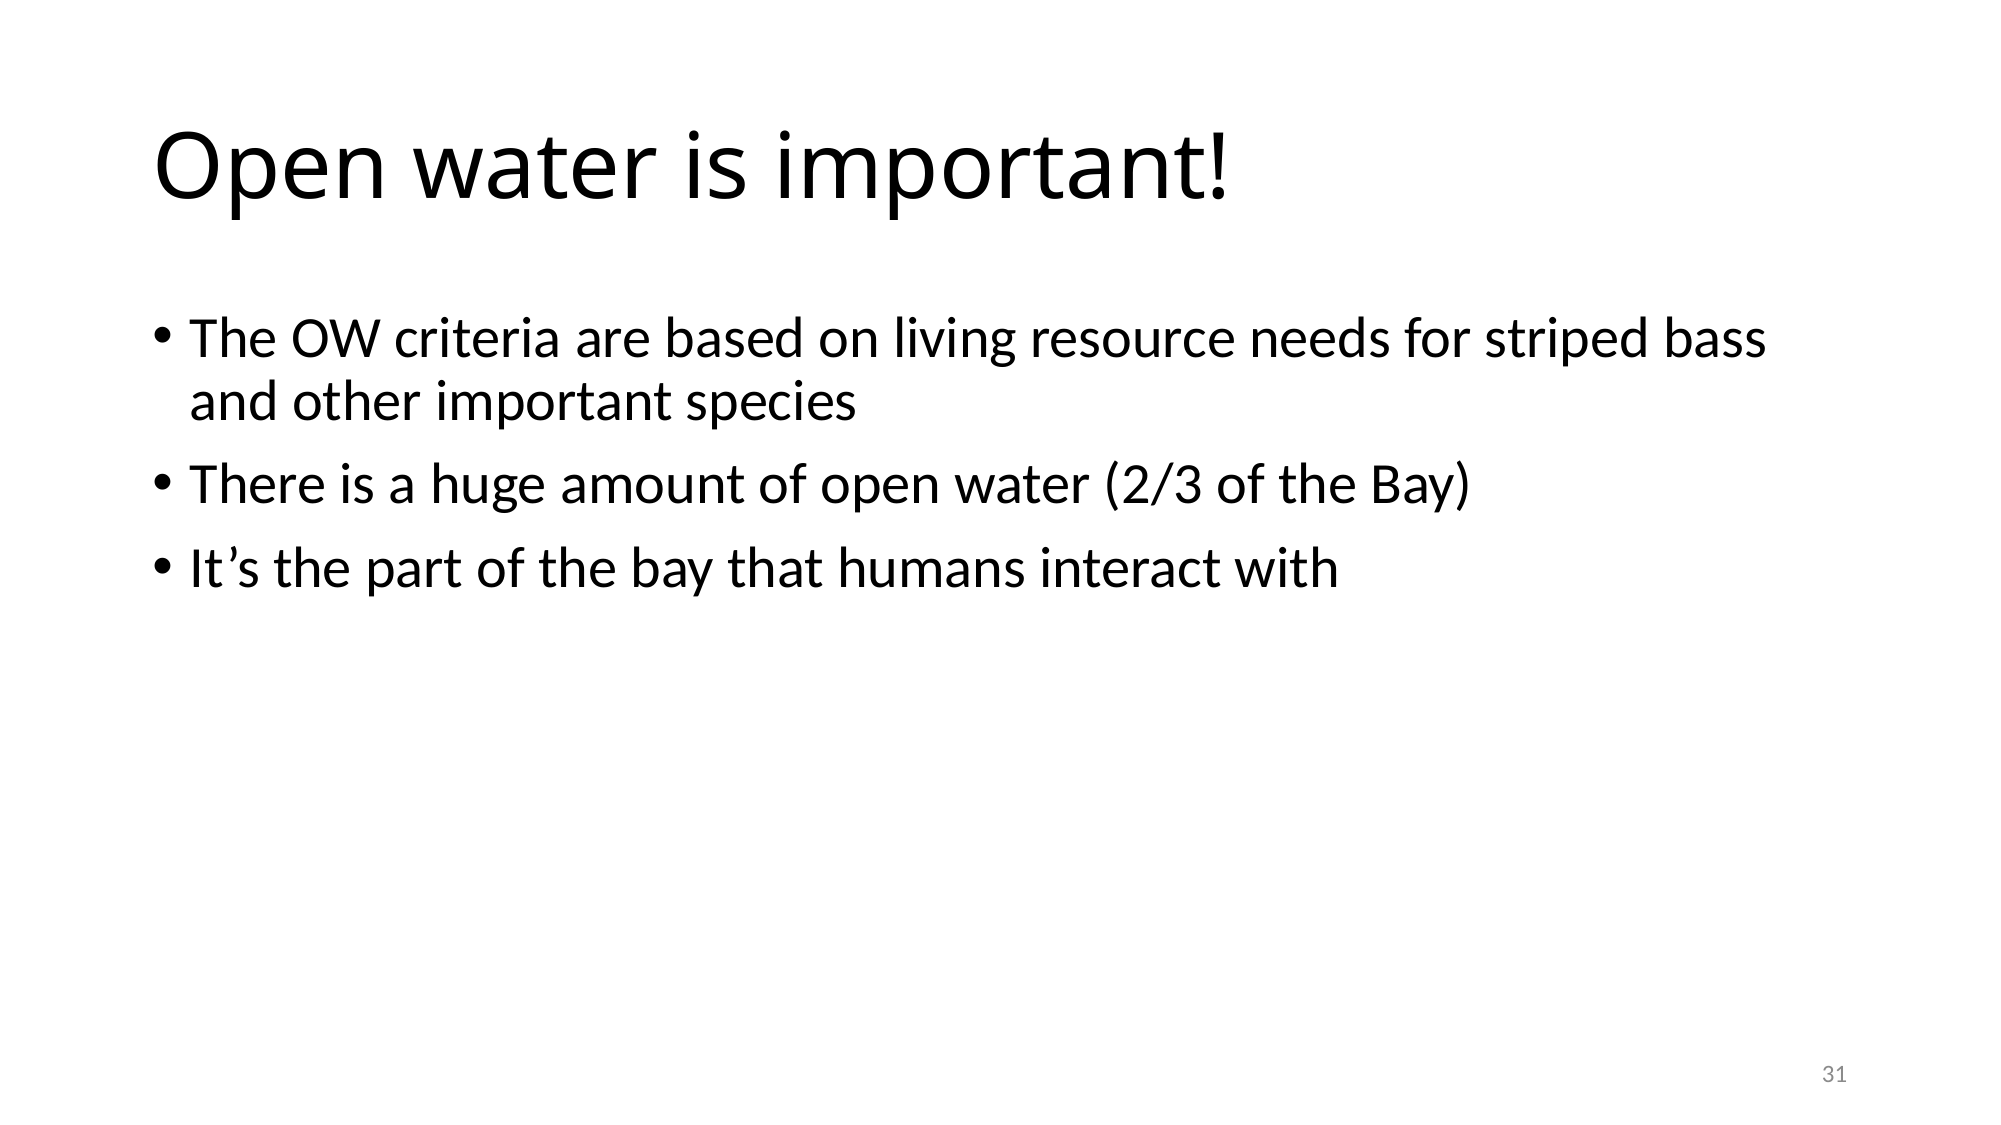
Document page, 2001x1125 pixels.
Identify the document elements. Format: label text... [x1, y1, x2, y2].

title Open water is important! [137, 59, 1863, 278]
slide_number 31 [1412, 1042, 1863, 1103]
list The OW criteria are based on living resource needs for striped bass and other important species There is a huge amount of open water (2/3 of the Bay) It’s the part of the bay that humans interact with [137, 299, 1863, 1014]
